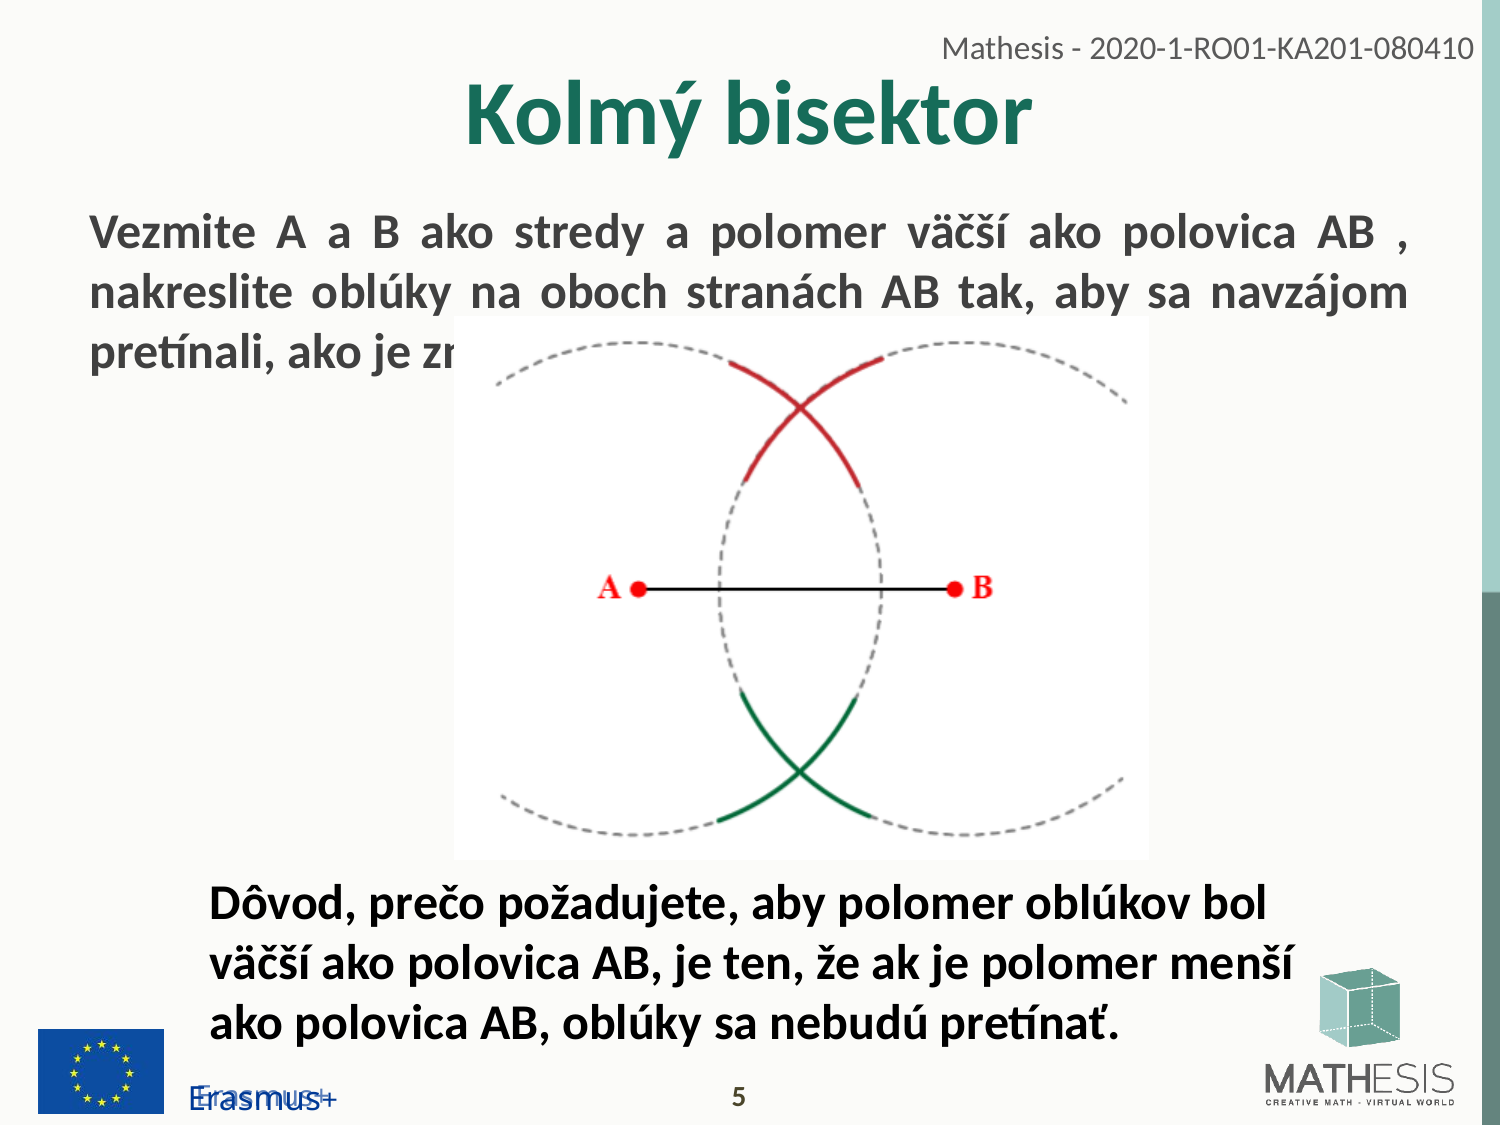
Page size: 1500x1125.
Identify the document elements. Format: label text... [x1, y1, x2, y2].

picture [454, 316, 1149, 860]
list Vezmite A a B ako stredy a polomer väčší ako polovica AB , nakreslite oblúky na oboch stranách AB tak, aby sa navzájom pretínali, ako je znázornené nižšie. [75, 191, 1425, 934]
picture [38, 1029, 164, 1114]
title Kolmý bisektor [75, 45, 1425, 191]
text_box Dôvod, prečo požadujete, aby polomer oblúkov bol väčší ako polovica AB, je ten, že ak je polomer menší ako polovica AB, oblúky sa nebudú pretínať. [194, 861, 1352, 1057]
